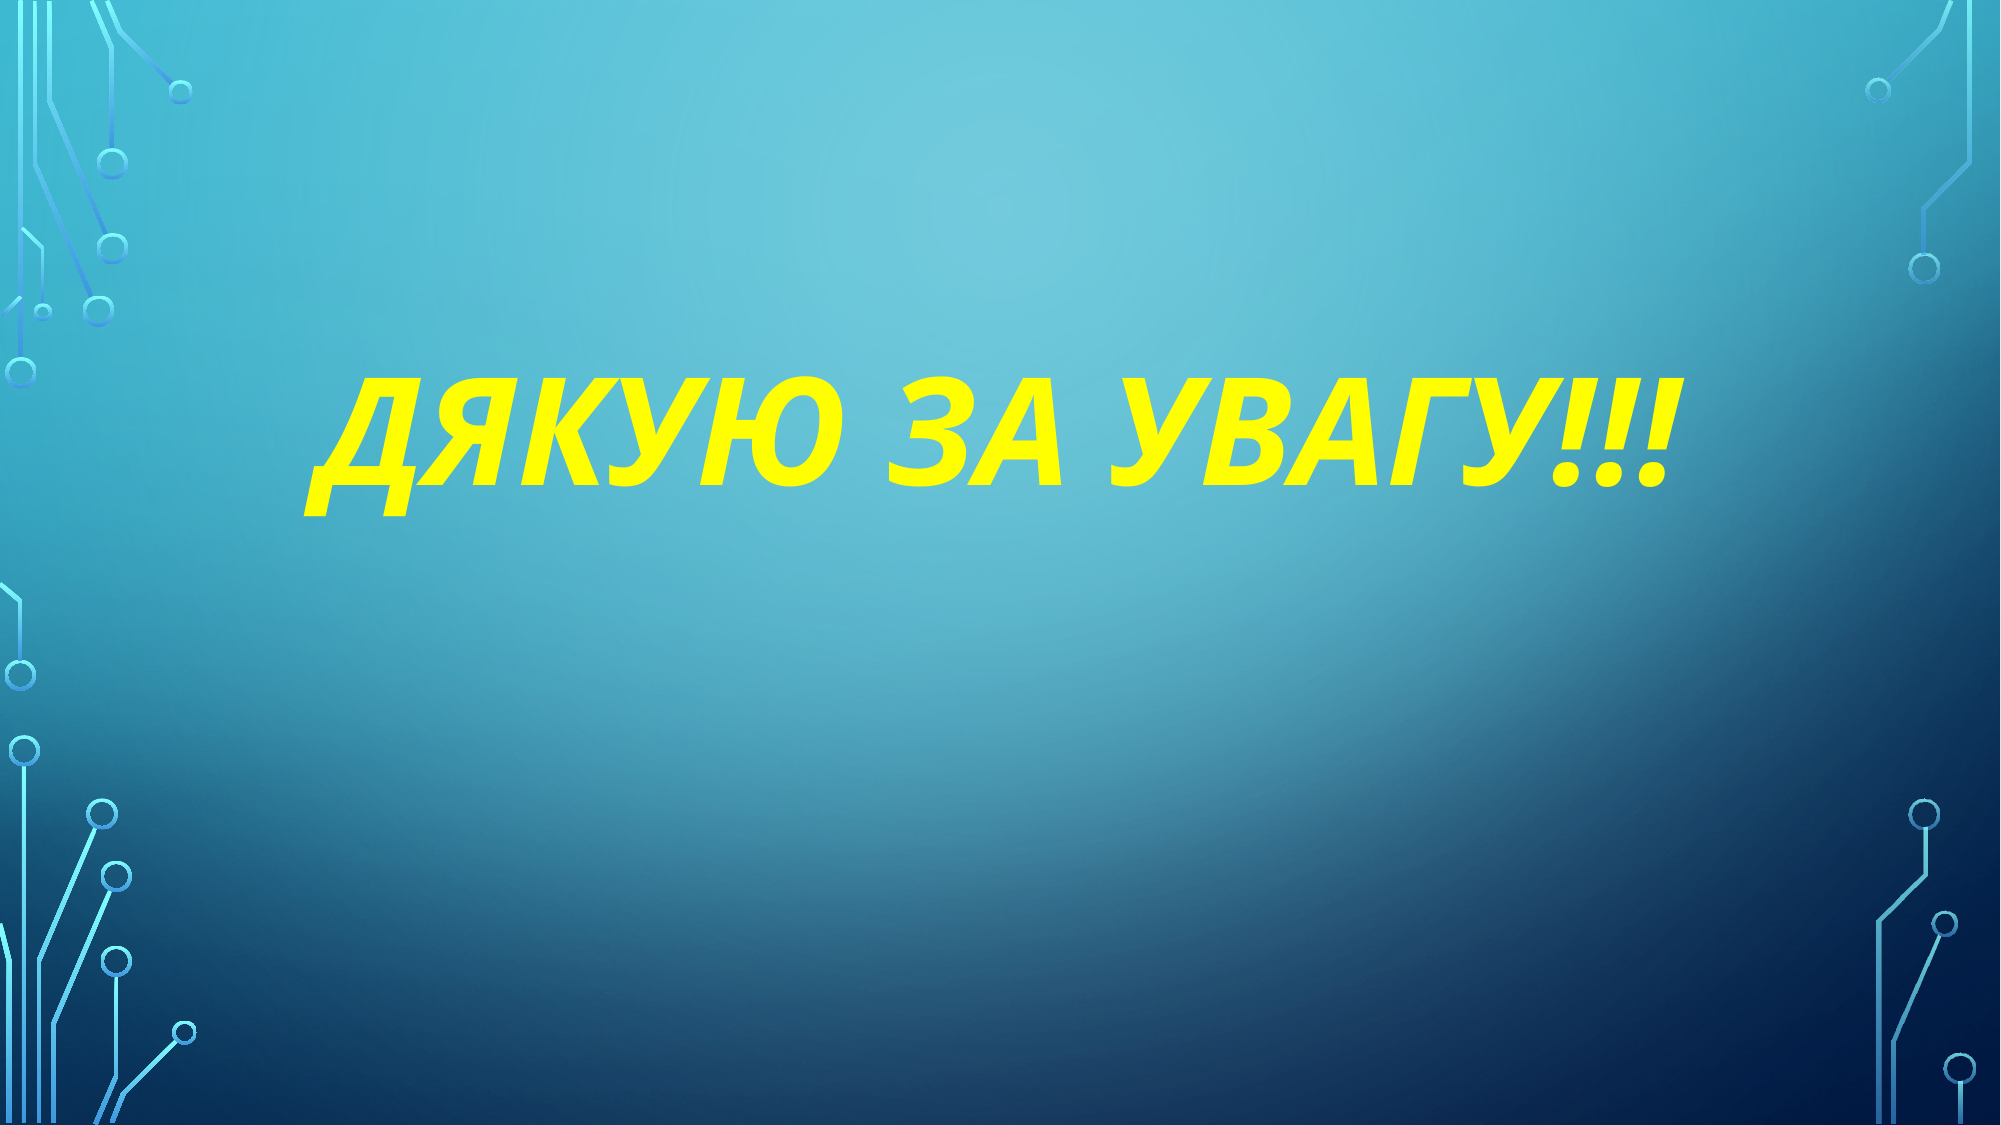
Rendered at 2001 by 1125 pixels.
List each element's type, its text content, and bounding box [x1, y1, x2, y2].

title Дякую за увагу!!! [187, 101, 1813, 773]
